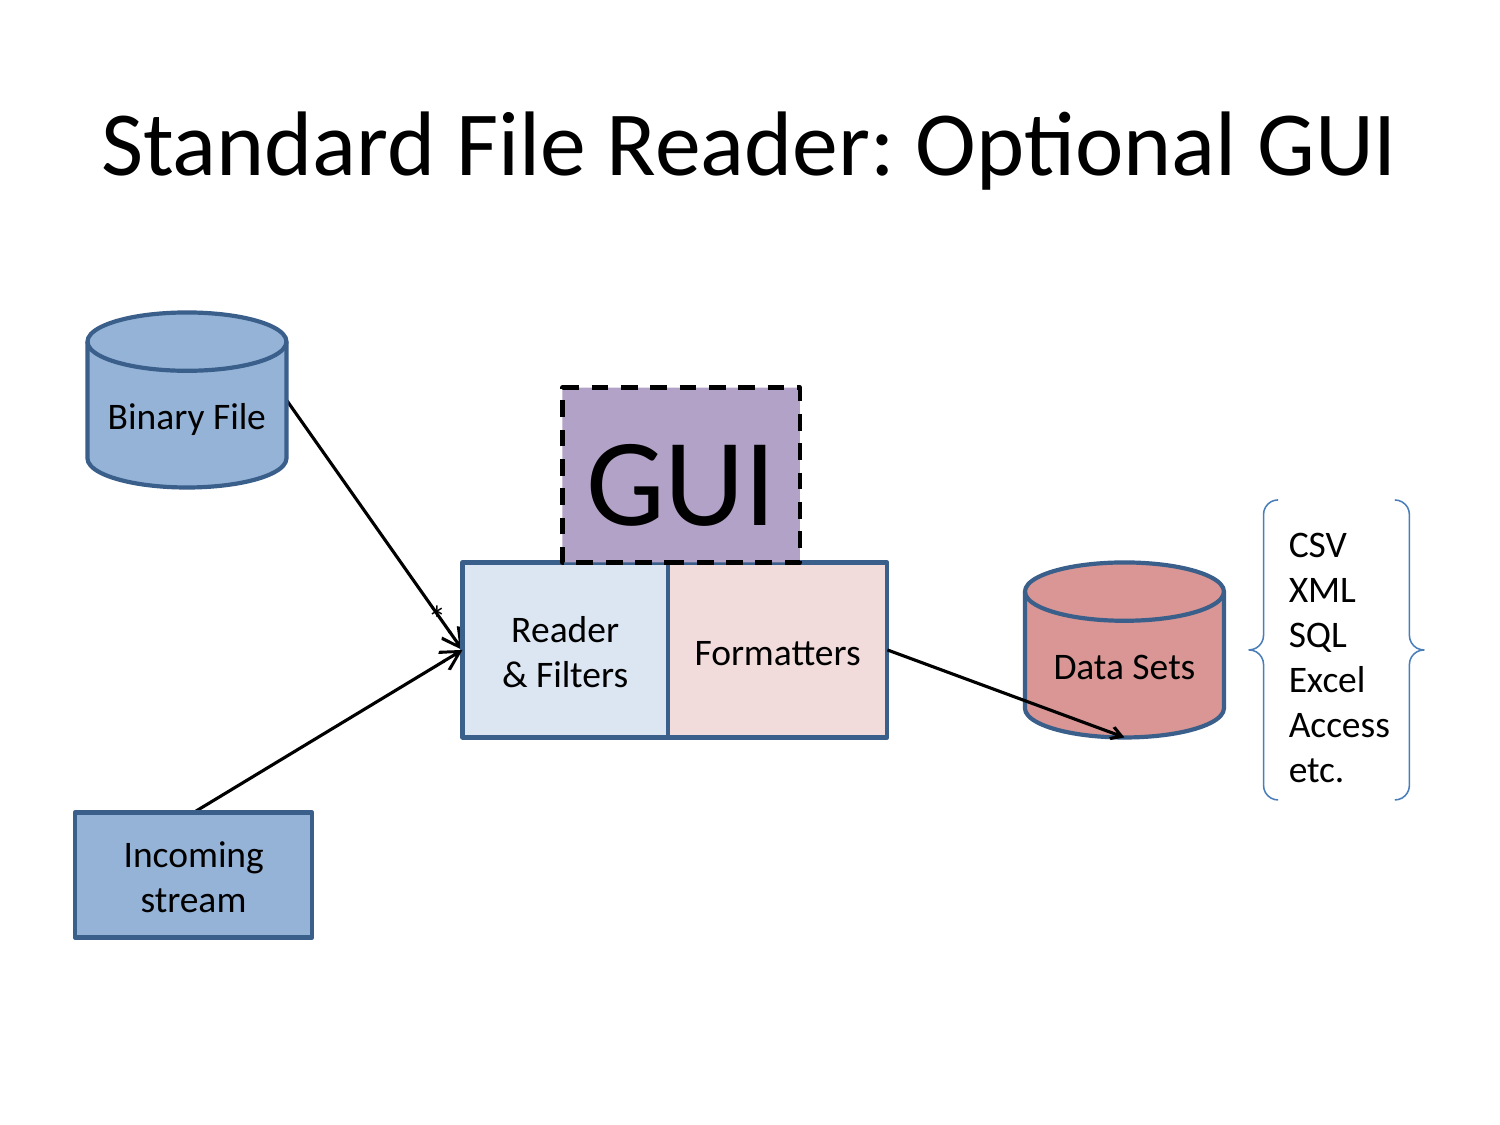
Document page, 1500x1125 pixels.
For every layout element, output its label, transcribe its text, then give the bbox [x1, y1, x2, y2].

text_box GUI [560, 385, 802, 565]
text_box Incoming stream [73, 810, 314, 940]
title Standard File Reader: Optional GUI [75, 45, 1425, 233]
text_box Binary File [85, 310, 289, 490]
text_box CSV XML SQL Excel Access etc. [1273, 512, 1424, 797]
text_box * [412, 587, 462, 648]
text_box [246, 596, 410, 866]
text_box Formatters [666, 560, 889, 740]
text_box Reader & Filters [460, 560, 666, 740]
text_box Data Sets [1022, 560, 1227, 740]
text_box [1248, 499, 1410, 801]
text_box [243, 430, 407, 598]
